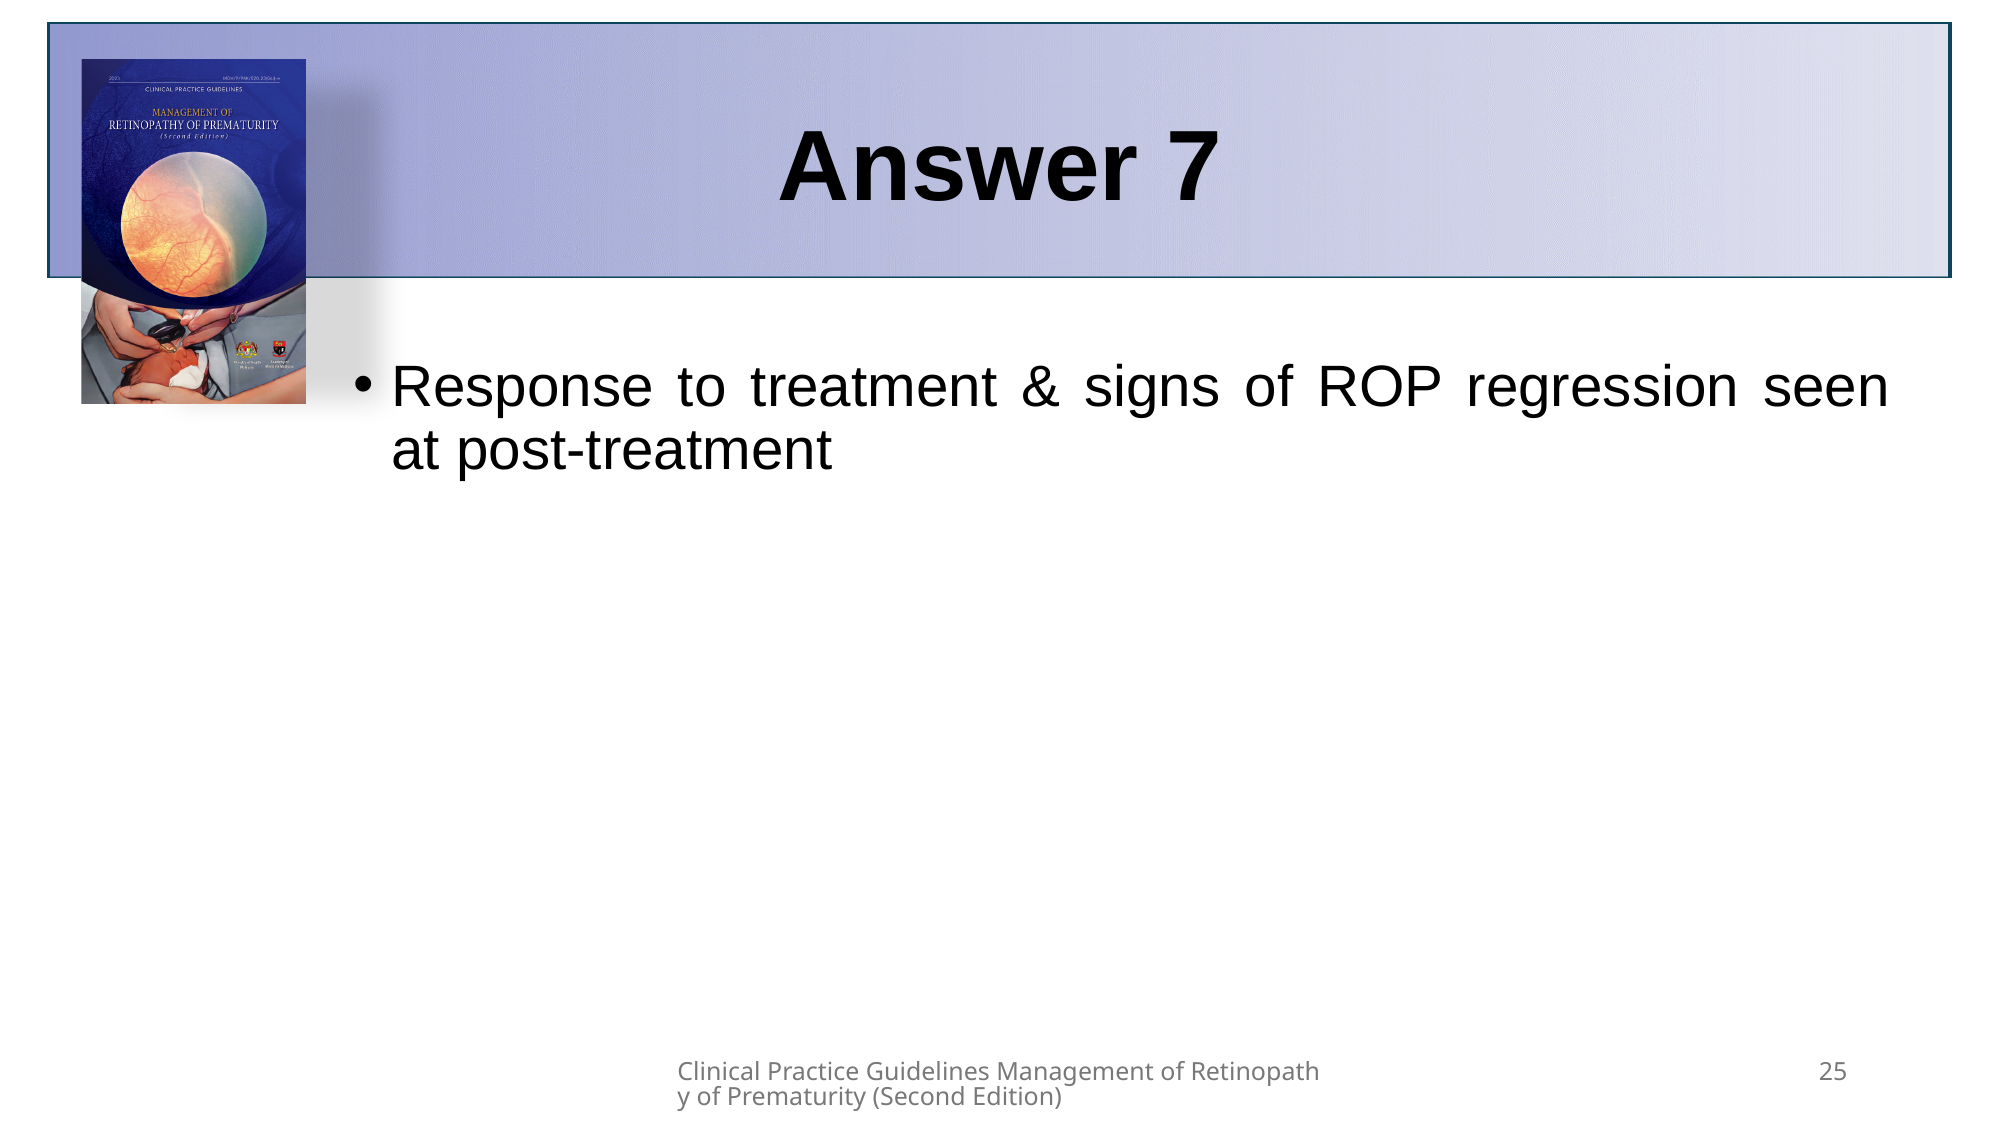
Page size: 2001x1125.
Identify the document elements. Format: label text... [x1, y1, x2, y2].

footer Clinical Practice Guidelines Management of Retinopathy of Prematurity (Second Edition) [662, 1042, 1338, 1103]
picture [47, 21, 1953, 405]
list Response to treatment & signs of ROP regression seen at post-treatment [338, 348, 1907, 928]
slide_number 25 [1412, 1042, 1863, 1103]
